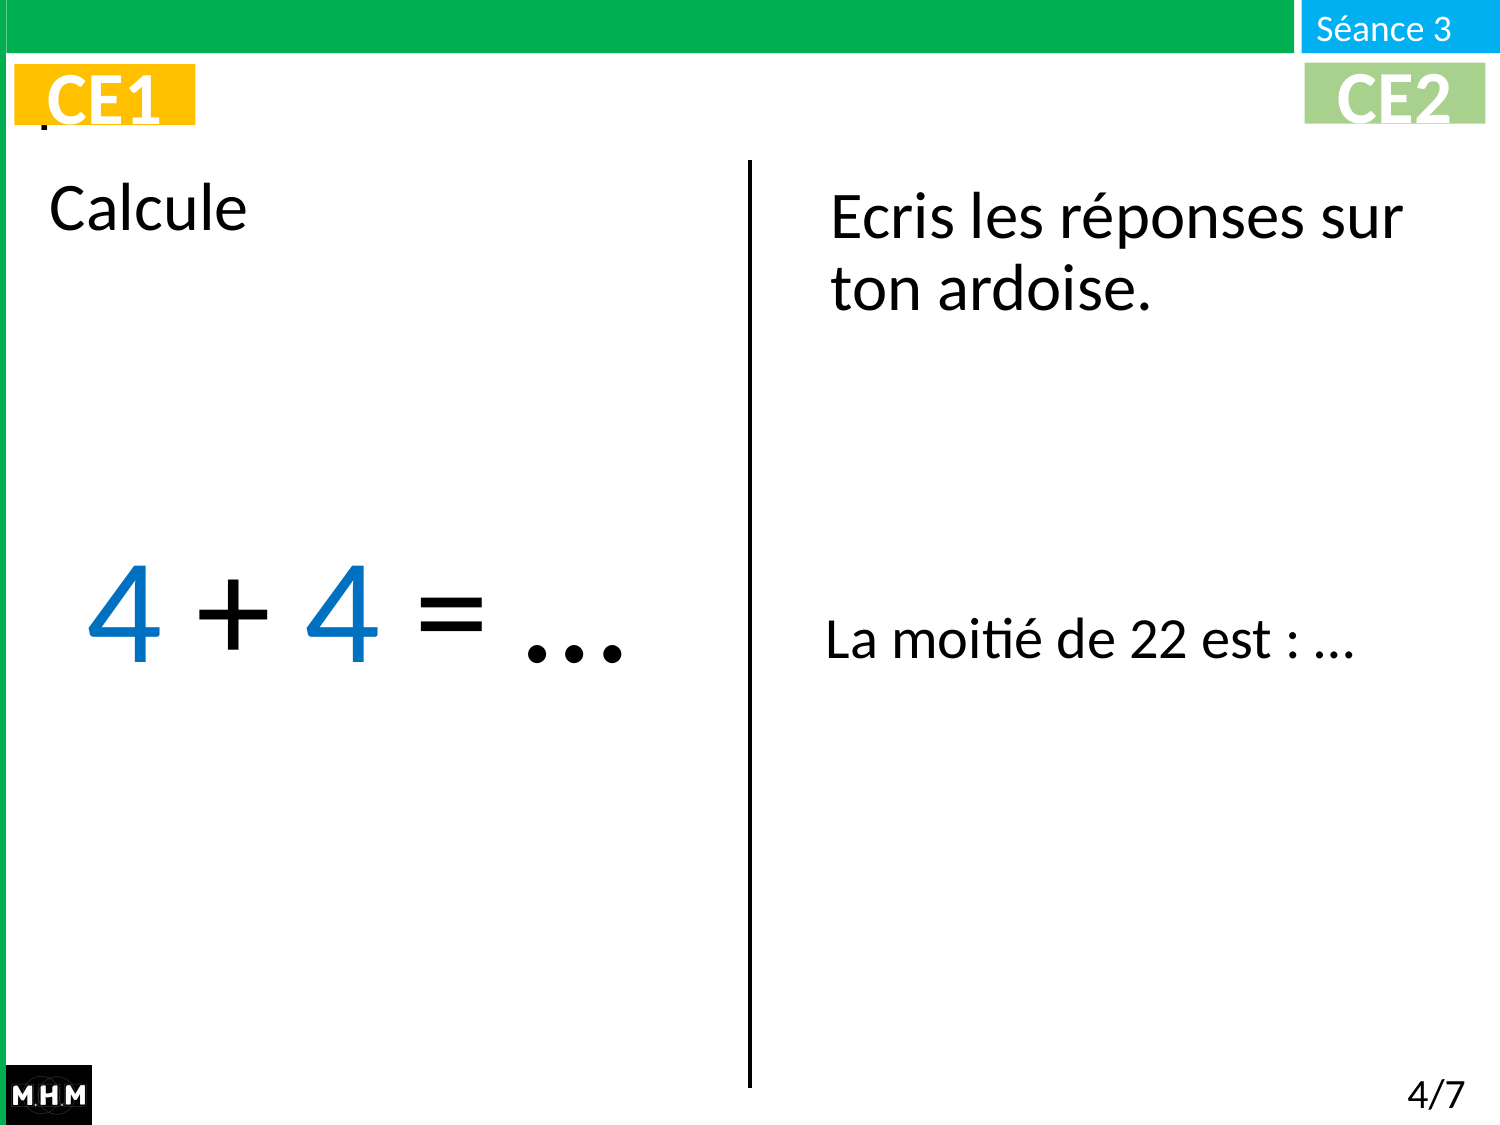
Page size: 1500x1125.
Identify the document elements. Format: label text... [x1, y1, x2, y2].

text_box 4 + 4 = … [71, 504, 709, 700]
text_box Ecris les réponses sur ton ardoise. [815, 154, 1474, 351]
text_box La moitié de 22 est : … [811, 522, 1370, 723]
text_box Calcule [34, 163, 357, 253]
text_box CE1 [13, 63, 196, 126]
picture [6, 1065, 92, 1125]
text_box CE2 [1303, 62, 1487, 125]
list 4/7 [1373, 1064, 1500, 1125]
